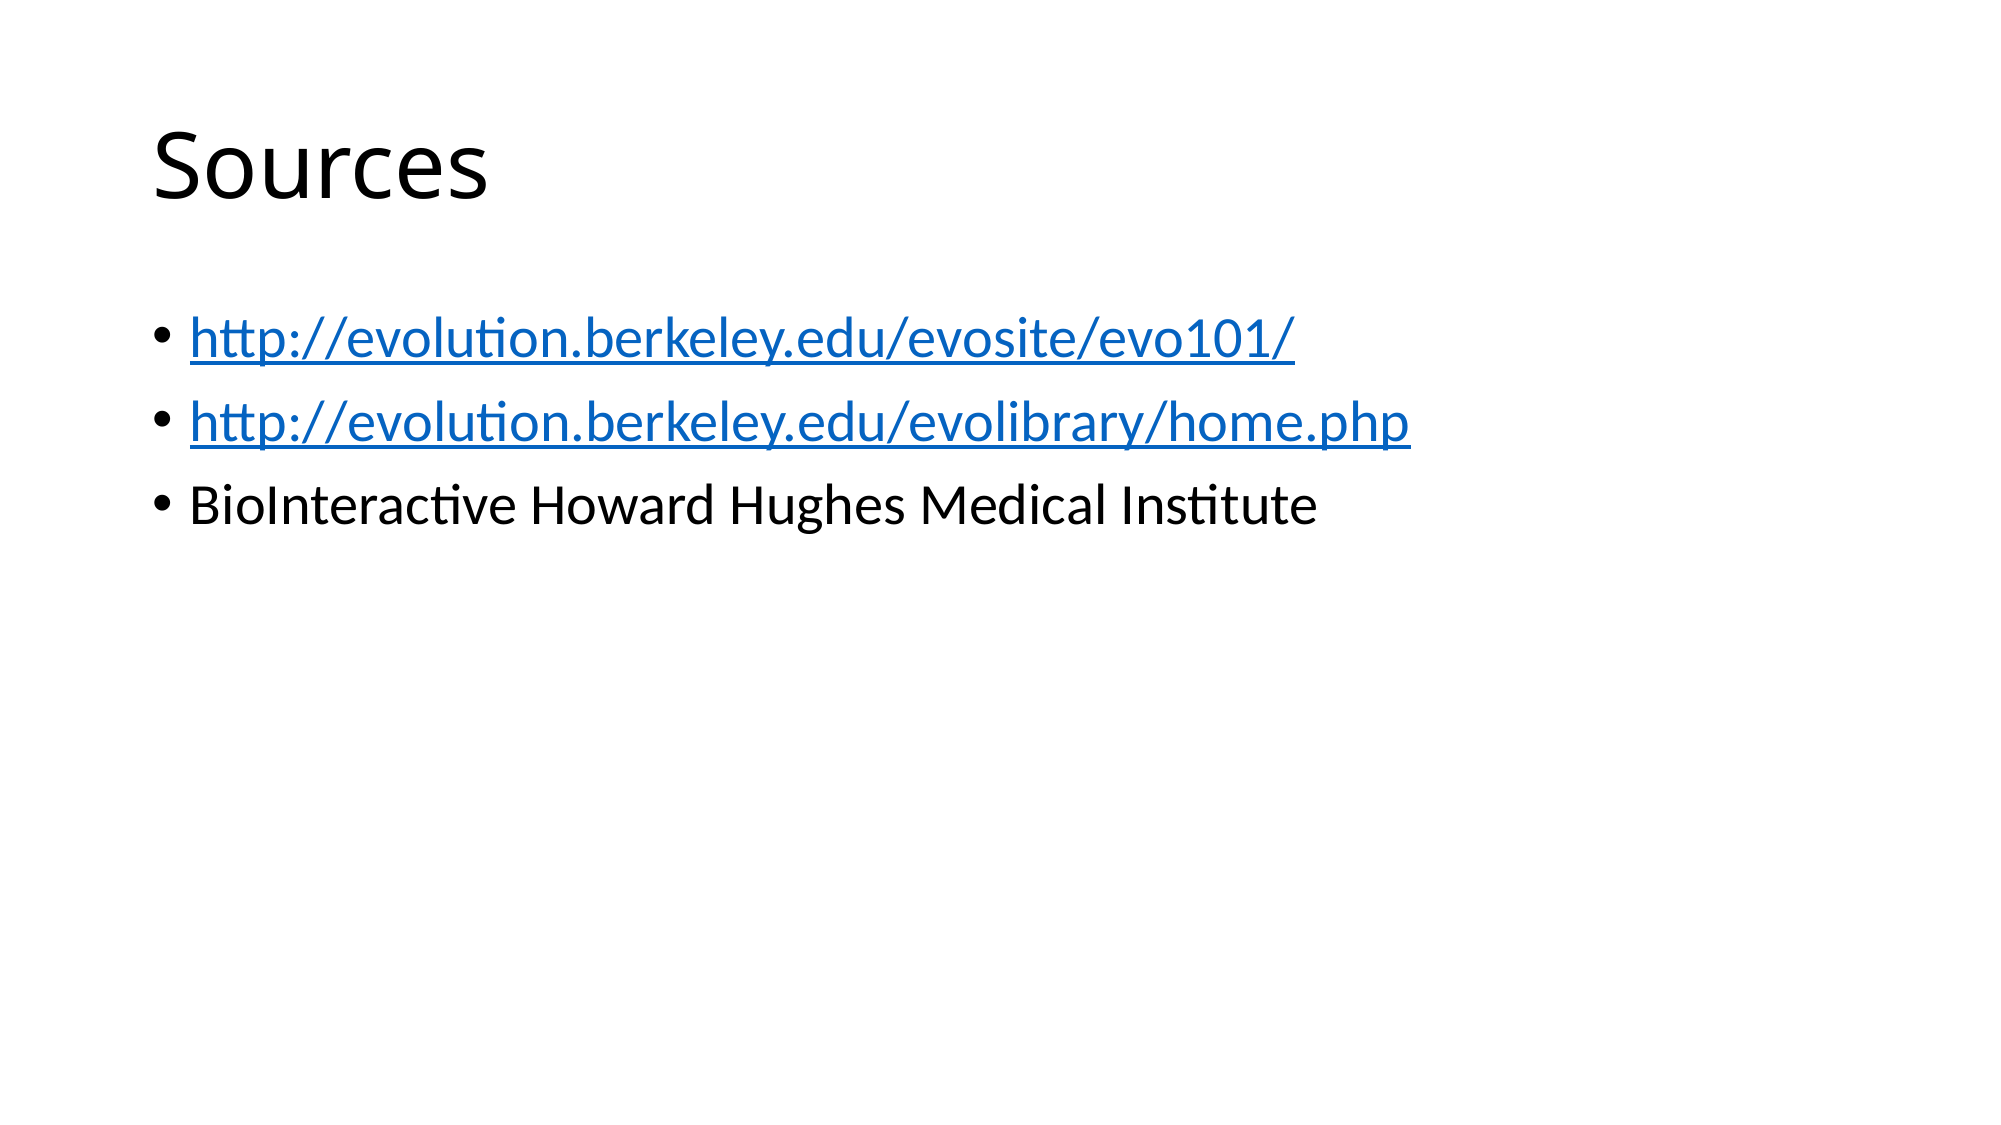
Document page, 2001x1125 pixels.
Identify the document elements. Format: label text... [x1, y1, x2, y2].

title Sources [137, 59, 1863, 278]
list http://evolution.berkeley.edu/evosite/evo101/ http://evolution.berkeley.edu/evolibrary/home.php BioInteractive Howard Hughes Medical Institute [137, 299, 1863, 1014]
